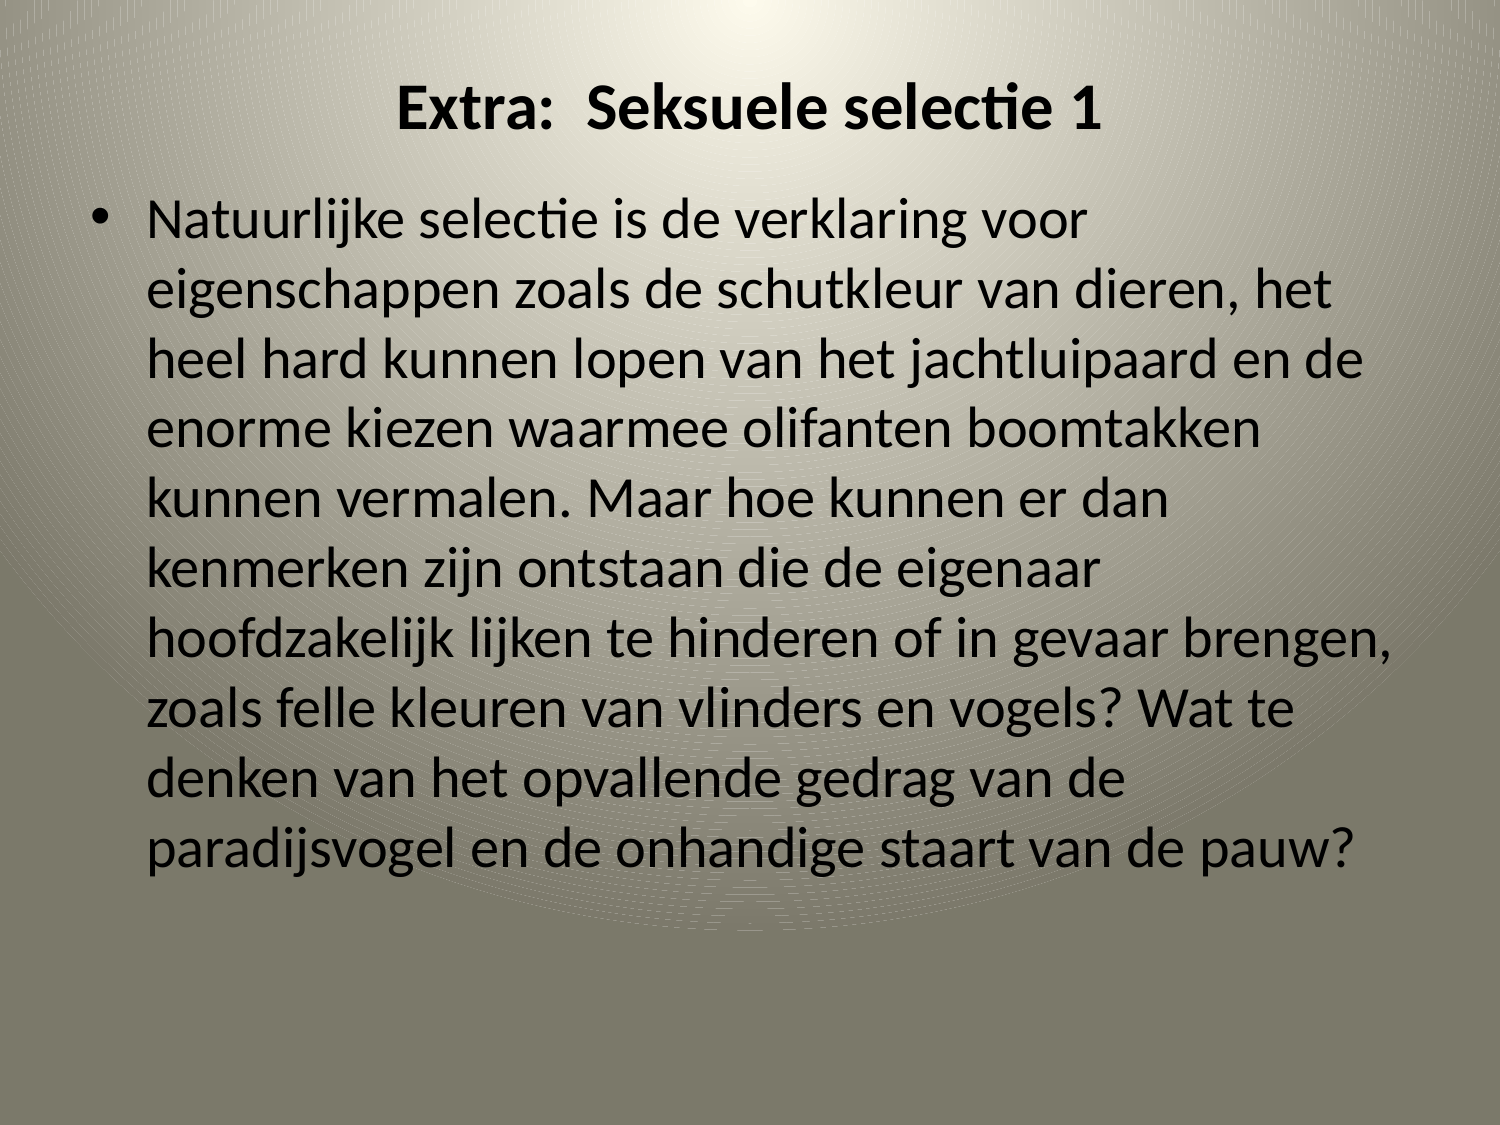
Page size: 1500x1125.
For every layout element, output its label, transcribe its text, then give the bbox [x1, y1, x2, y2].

title Extra: Seksuele selectie 1 [75, 45, 1425, 161]
list Natuurlijke selectie is de verklaring voor eigenschappen zoals de schutkleur van dieren, het heel hard kunnen lopen van het jachtluipaard en de enorme kiezen waarmee olifanten boomtakken kunnen vermalen. Maar hoe kunnen er dan kenmerken zijn ontstaan die de eigenaar hoofdzakelijk lijken te hinderen of in gevaar brengen, zoals felle kleuren van vlinders en vogels? Wat te denken van het opvallende gedrag van de paradijsvogel en de onhandige staart van de pauw? [75, 172, 1425, 1083]
